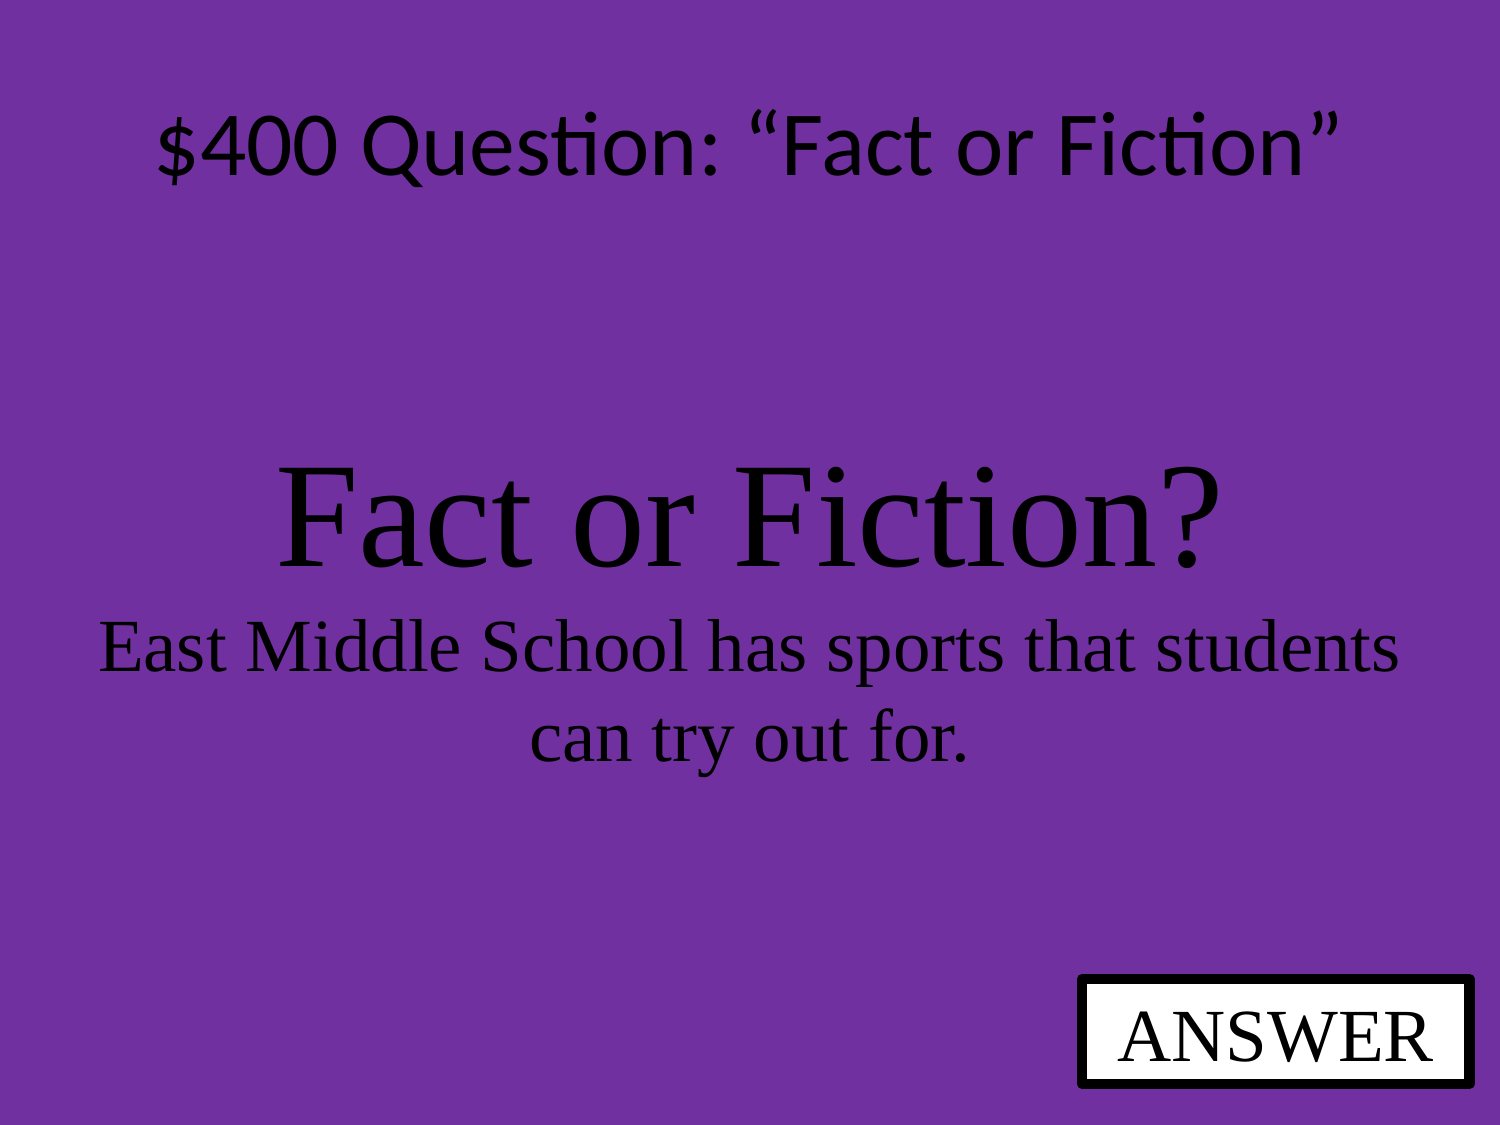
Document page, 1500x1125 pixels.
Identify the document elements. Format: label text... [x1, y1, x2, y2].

text_box Fact or Fiction? East Middle School has sports that students can try out for. [37, 408, 1463, 784]
text_box ANSWER [1082, 979, 1470, 1084]
title $400 Question: “Fact or Fiction” [75, 45, 1425, 233]
